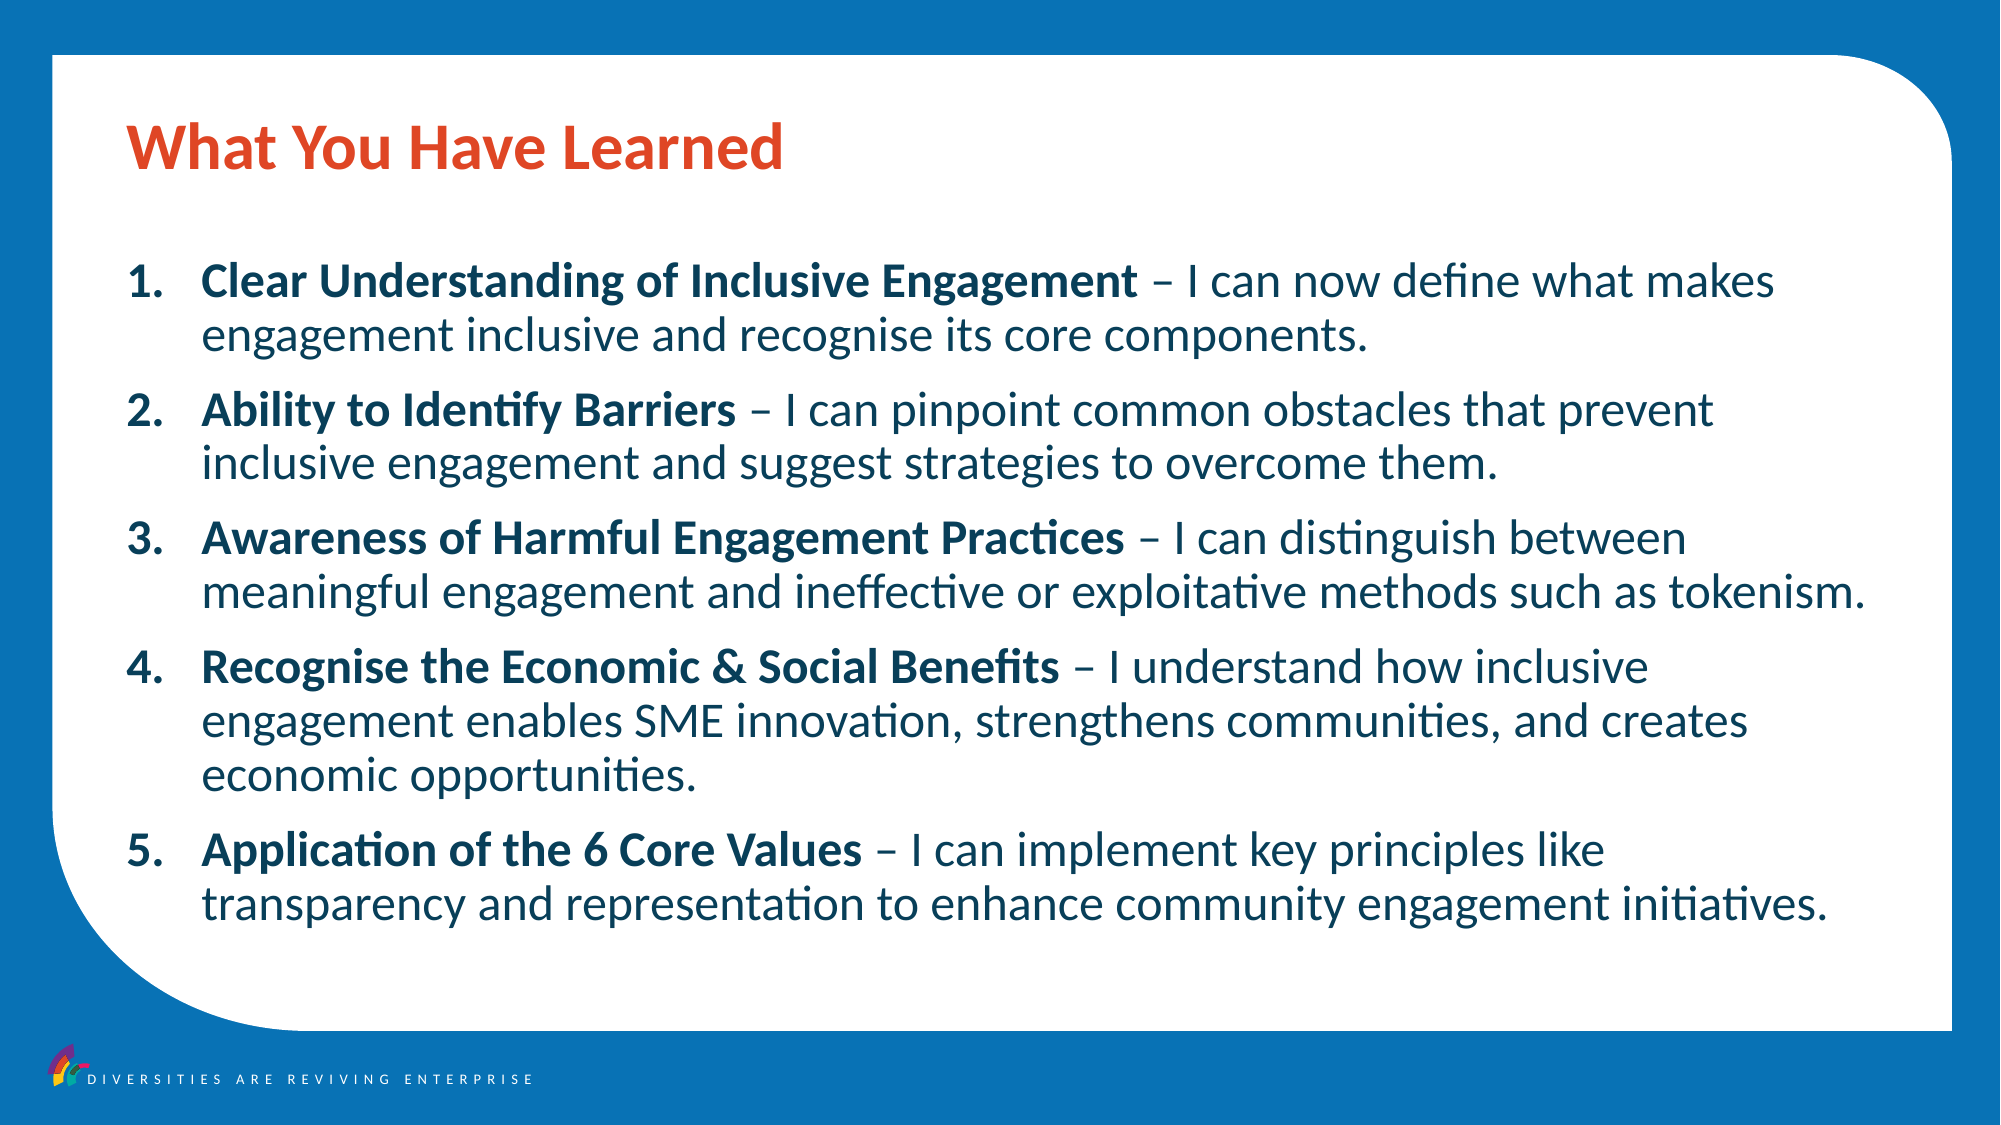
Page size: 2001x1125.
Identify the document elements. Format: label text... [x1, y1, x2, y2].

list Clear Understanding of Inclusive Engagement – I can now define what makes engagement inclusive and recognise its core components. Ability to Identify Barriers – I can pinpoint common obstacles that prevent inclusive engagement and suggest strategies to overcome them. Awareness of Harmful Engagement Practices – I can distinguish between meaningful engagement and ineffective or exploitative methods such as tokenism. Recognise the Economic & Social Benefits – I understand how inclusive engagement enables SME innovation, strengthens communities, and creates economic opportunities. Application of the 6 Core Values – I can implement key principles like transparency and representation to enhance community engagement initiatives. [111, 246, 1889, 879]
list What You Have Learned [111, 104, 1850, 237]
